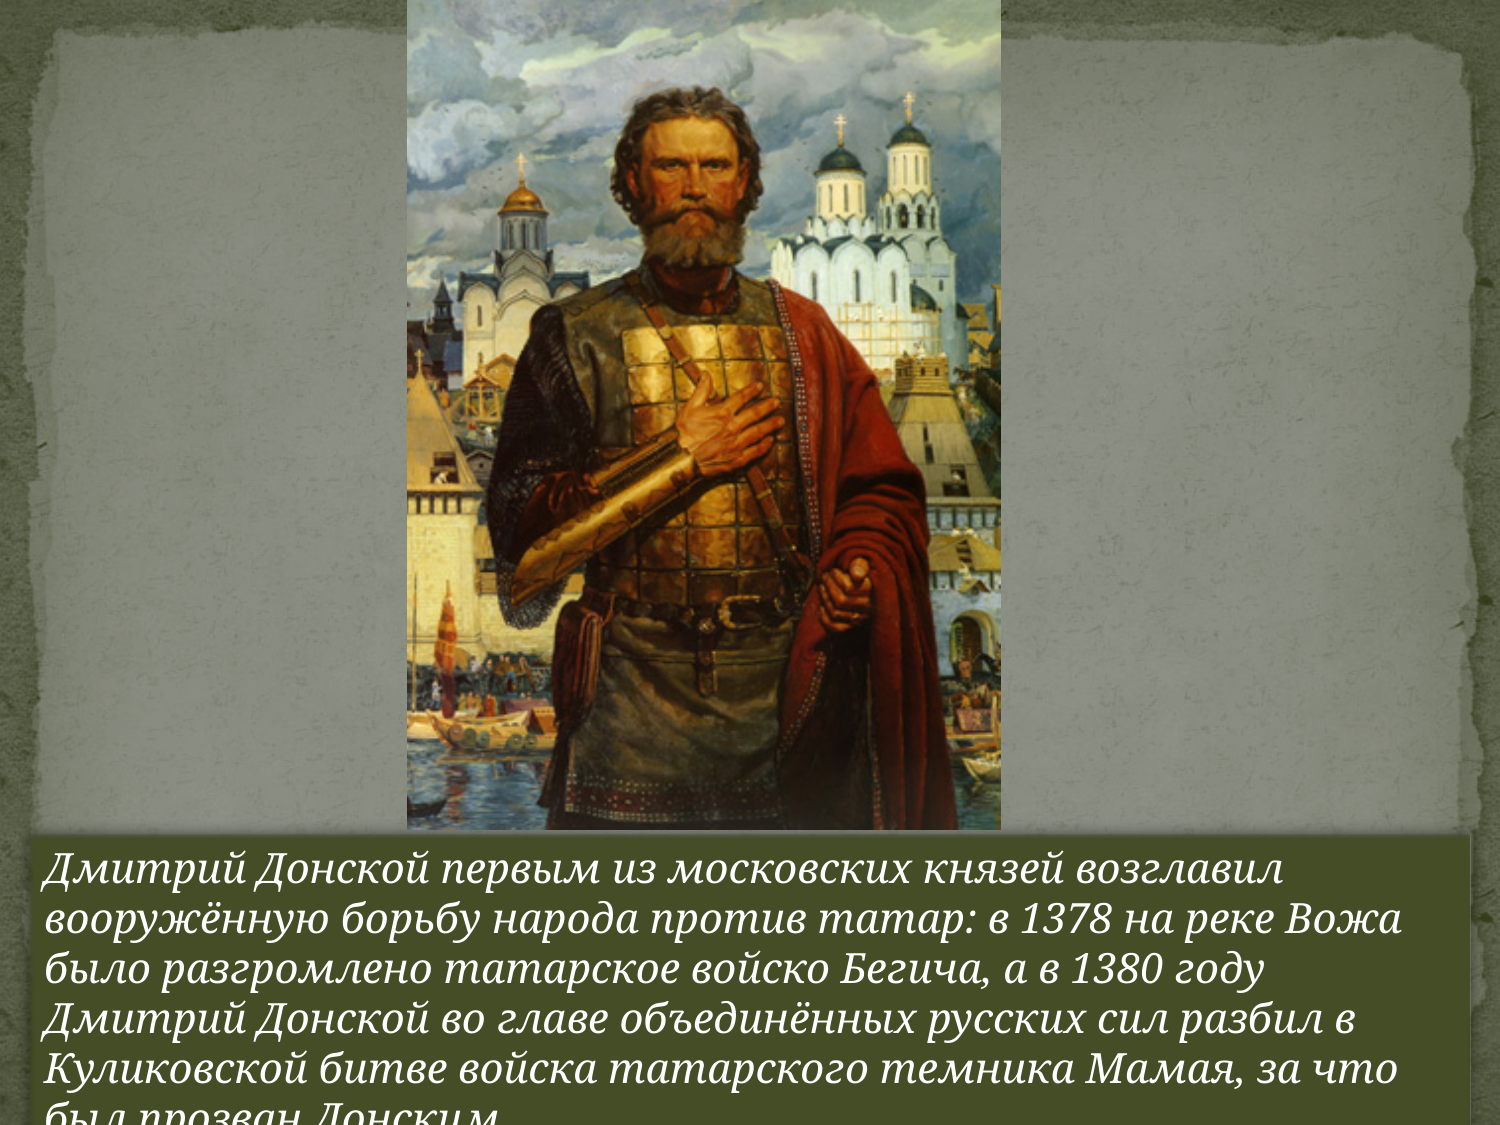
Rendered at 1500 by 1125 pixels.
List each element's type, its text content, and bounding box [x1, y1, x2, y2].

text_box Дмитрий Донской первым из московских князей возглавил вооружённую борьбу народа против татар: в 1378 на реке Вожа было разгромлено татарское войско Бегича, а в 1380 году Дмитрий Донской во главе объединённых русских сил разбил в Куликовской битве войска татарского темника Мамая, за что был прозван Донским. [34, 839, 1468, 1125]
picture [407, 0, 1001, 830]
